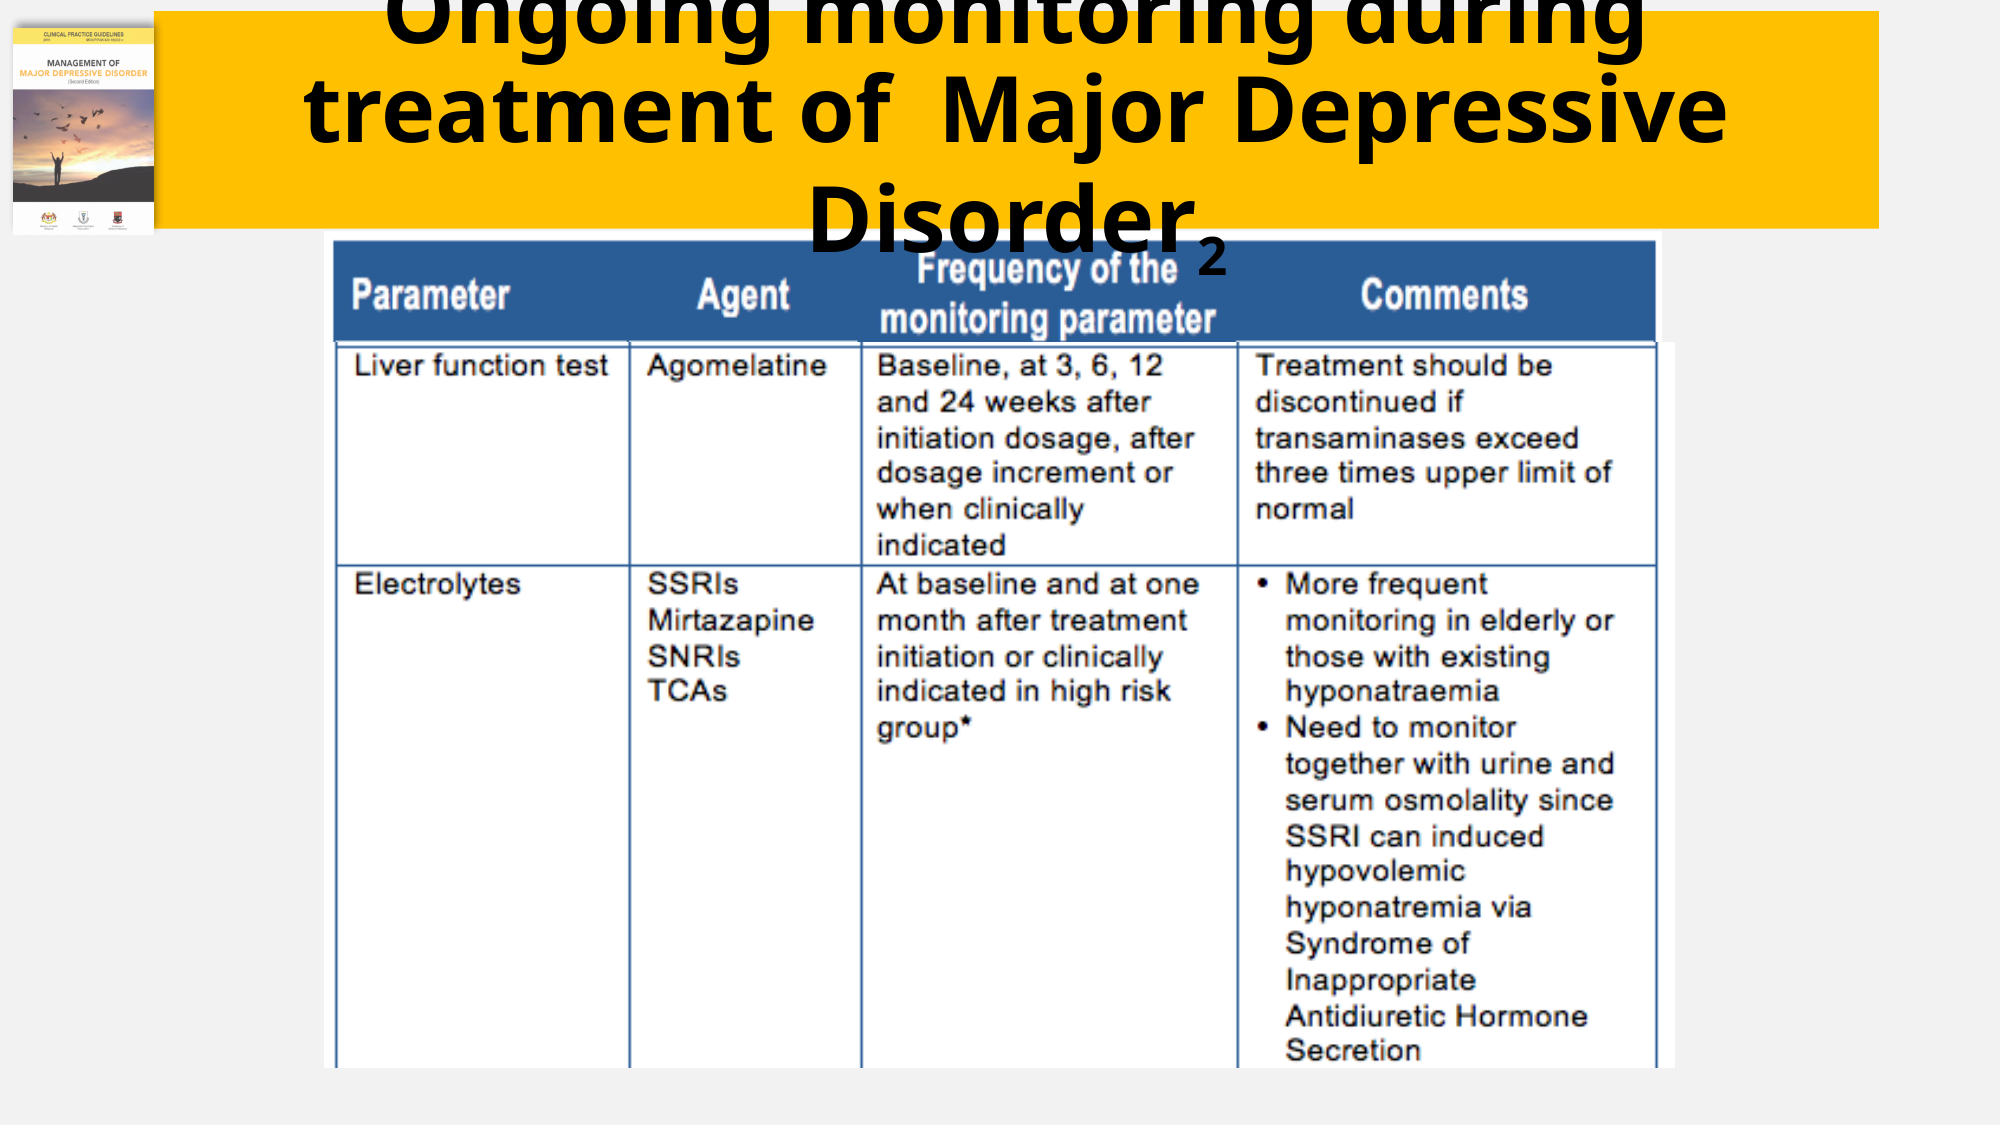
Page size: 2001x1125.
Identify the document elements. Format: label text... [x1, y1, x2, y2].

picture [324, 231, 1675, 1068]
title Ongoing monitoring during treatment of Major Depressive Disorder2 [153, 11, 1879, 229]
picture [13, 28, 154, 235]
